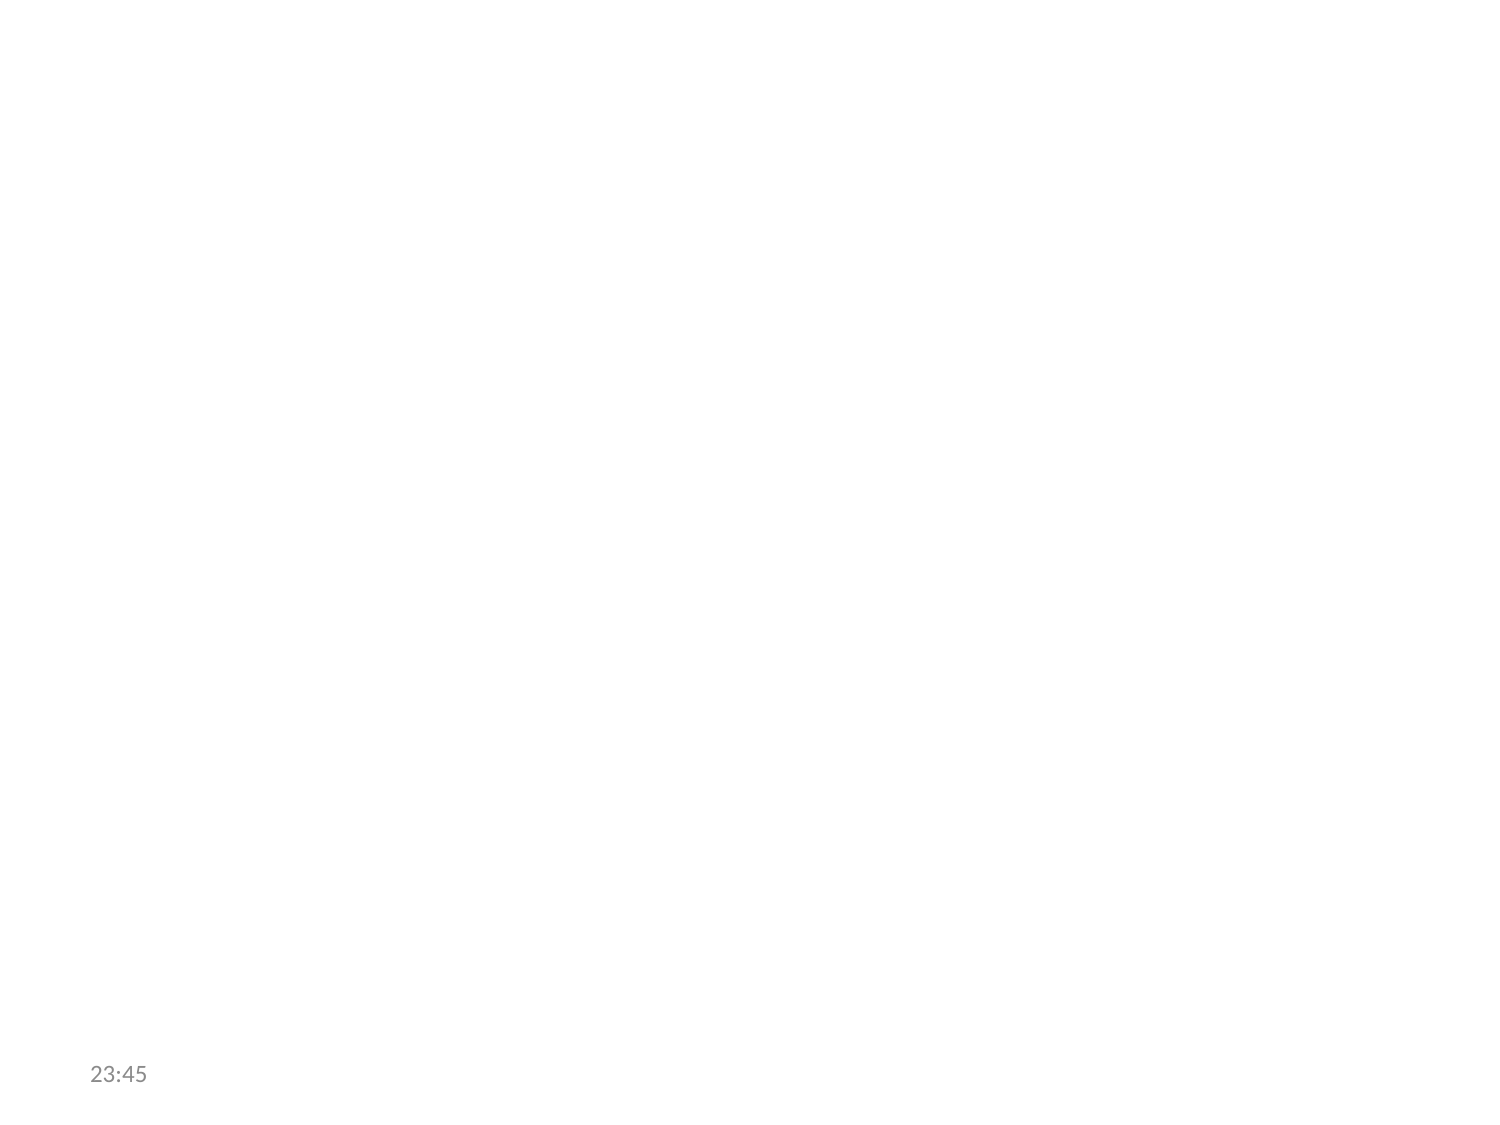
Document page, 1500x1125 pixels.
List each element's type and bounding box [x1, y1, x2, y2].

slide_number [75, 1042, 425, 1103]
